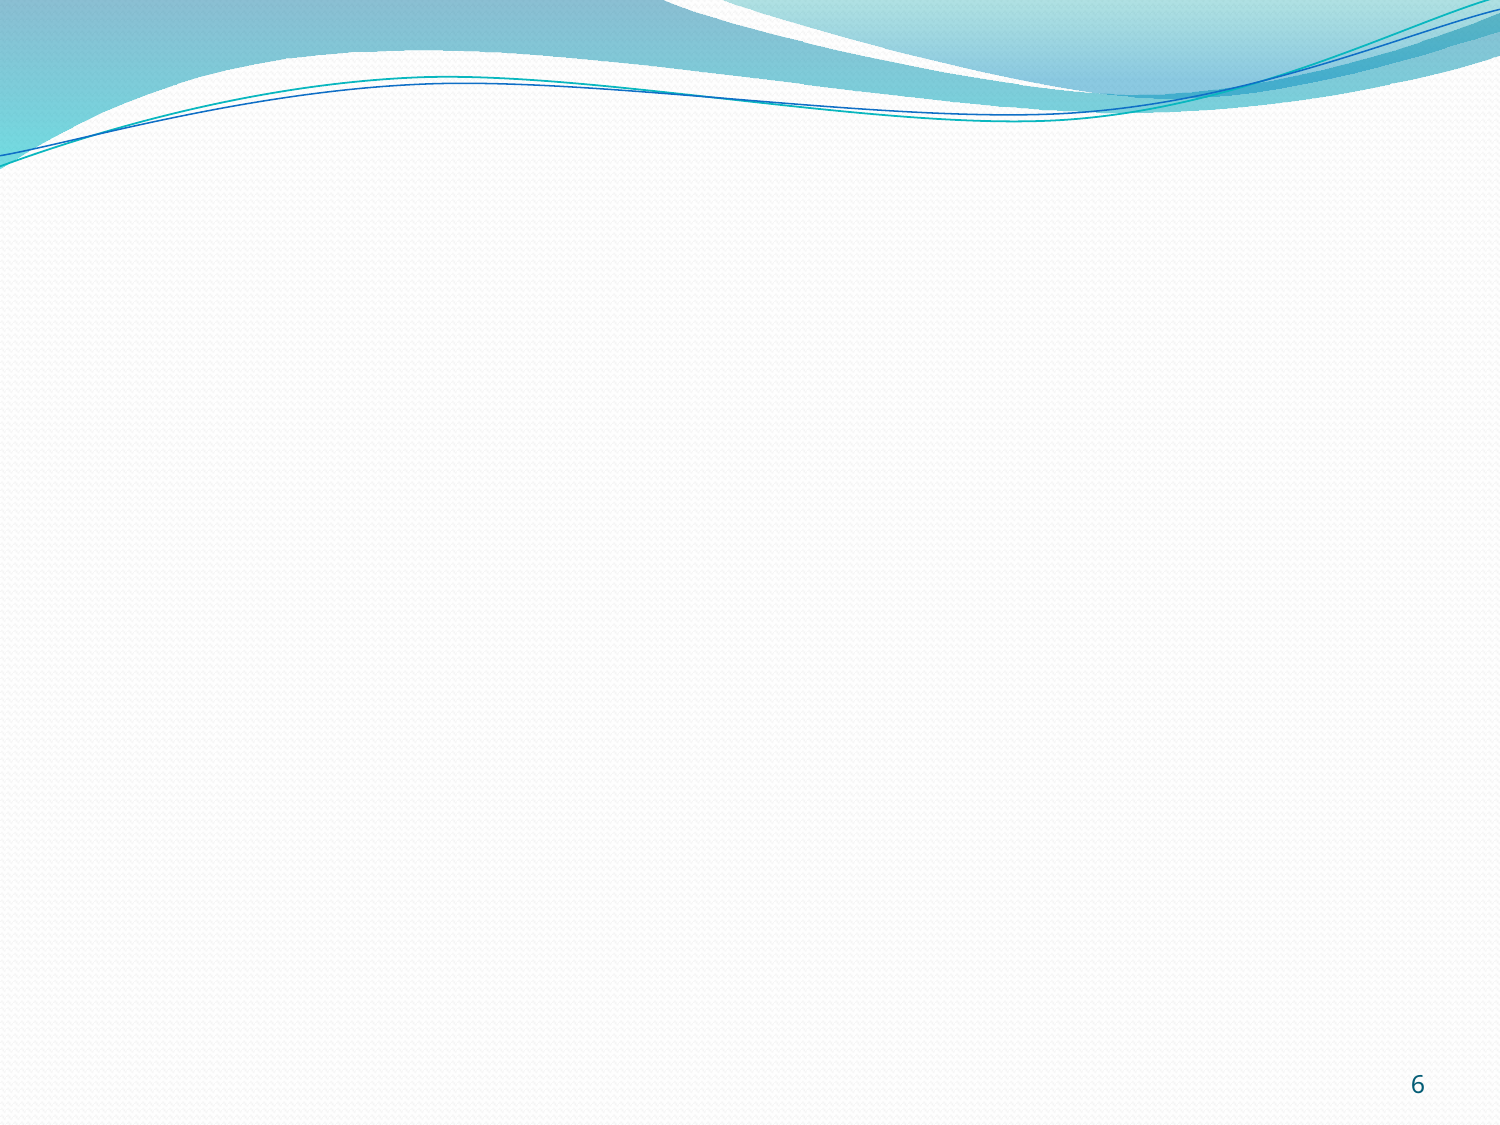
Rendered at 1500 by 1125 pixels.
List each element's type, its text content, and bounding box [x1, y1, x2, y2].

text_box [17, 1, 1459, 131]
slide_number 6 [1299, 1042, 1425, 1103]
